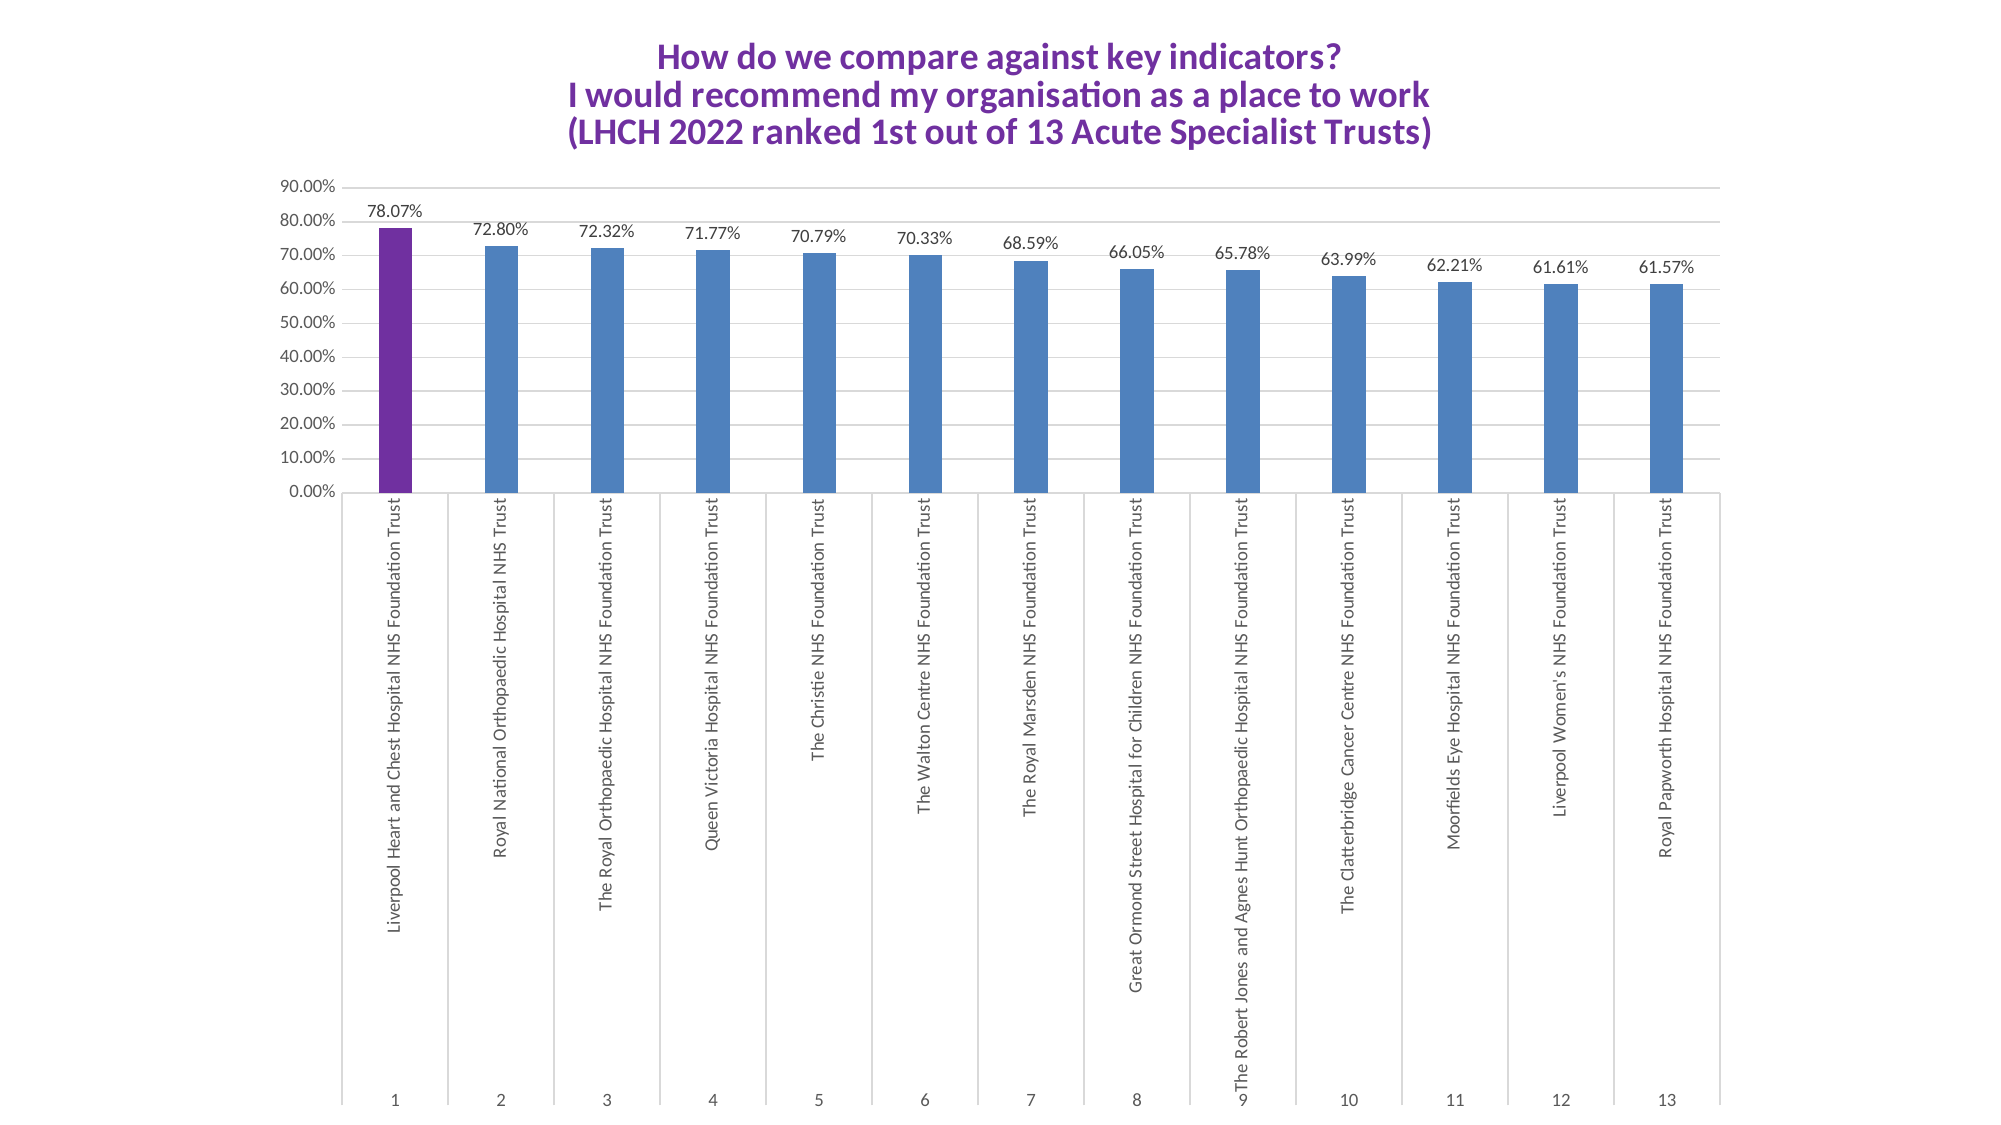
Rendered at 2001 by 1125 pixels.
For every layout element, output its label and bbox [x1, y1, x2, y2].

chart [249, 0, 1751, 1125]
